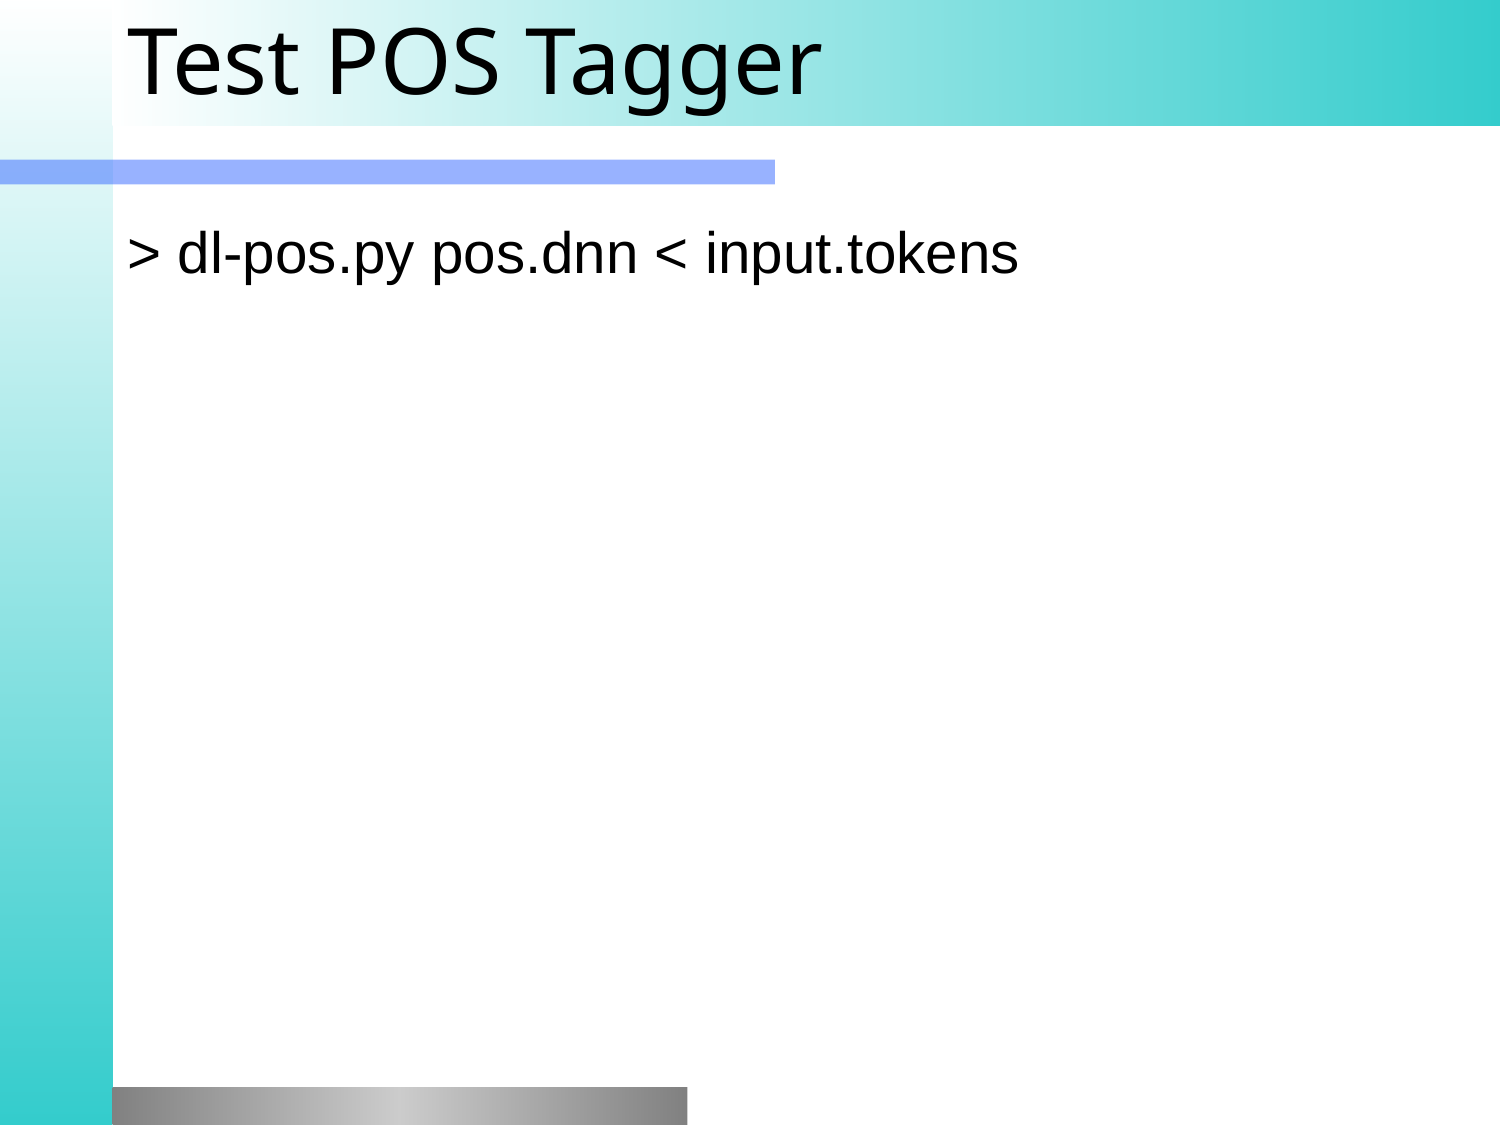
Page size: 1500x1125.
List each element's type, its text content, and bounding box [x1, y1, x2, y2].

title Test POS Tagger [112, 0, 1500, 121]
list > dl-pos.py pos.dnn < input.tokens [112, 207, 1388, 1073]
